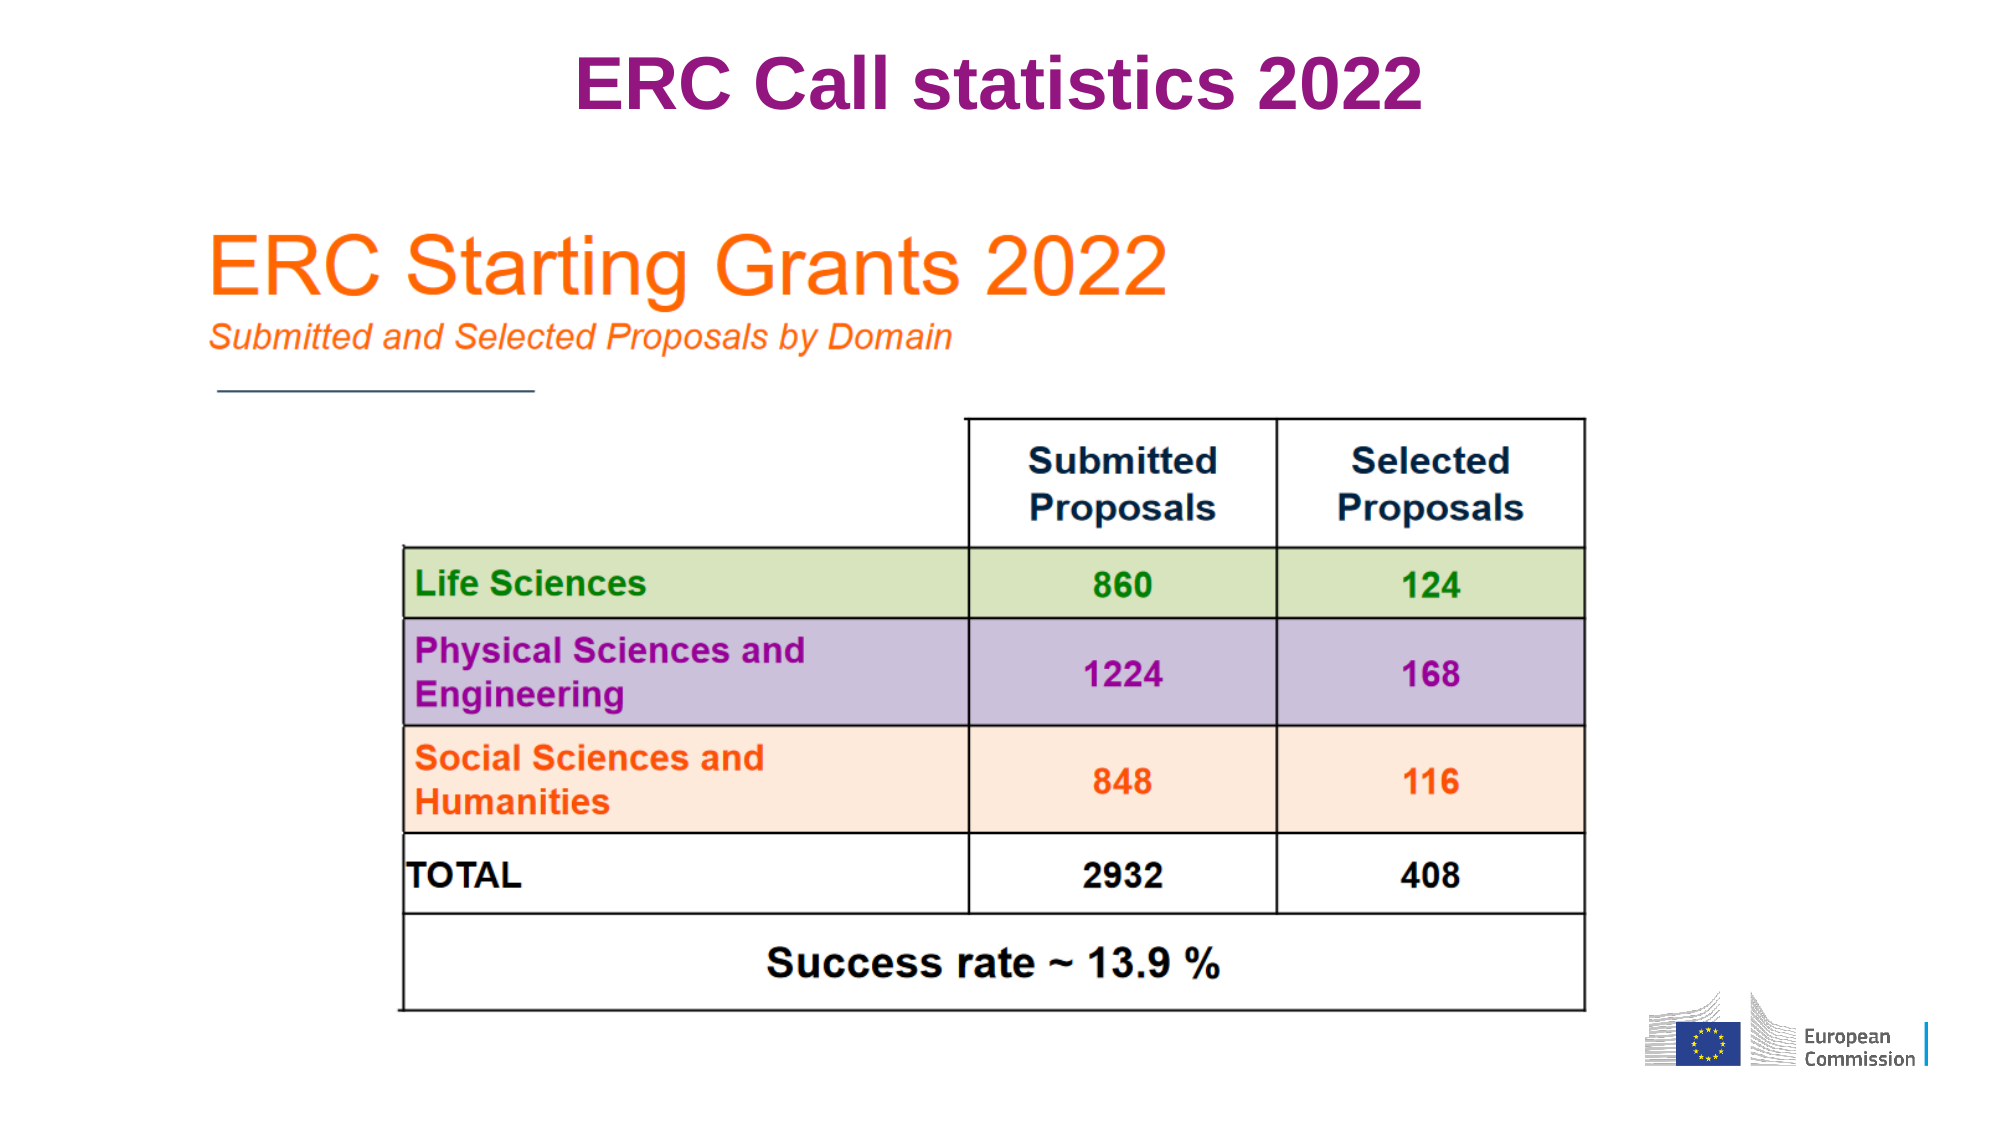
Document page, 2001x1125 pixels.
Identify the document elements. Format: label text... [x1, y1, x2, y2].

picture [160, 209, 1928, 1066]
title ERC Call statistics 2022 [137, 27, 1863, 126]
